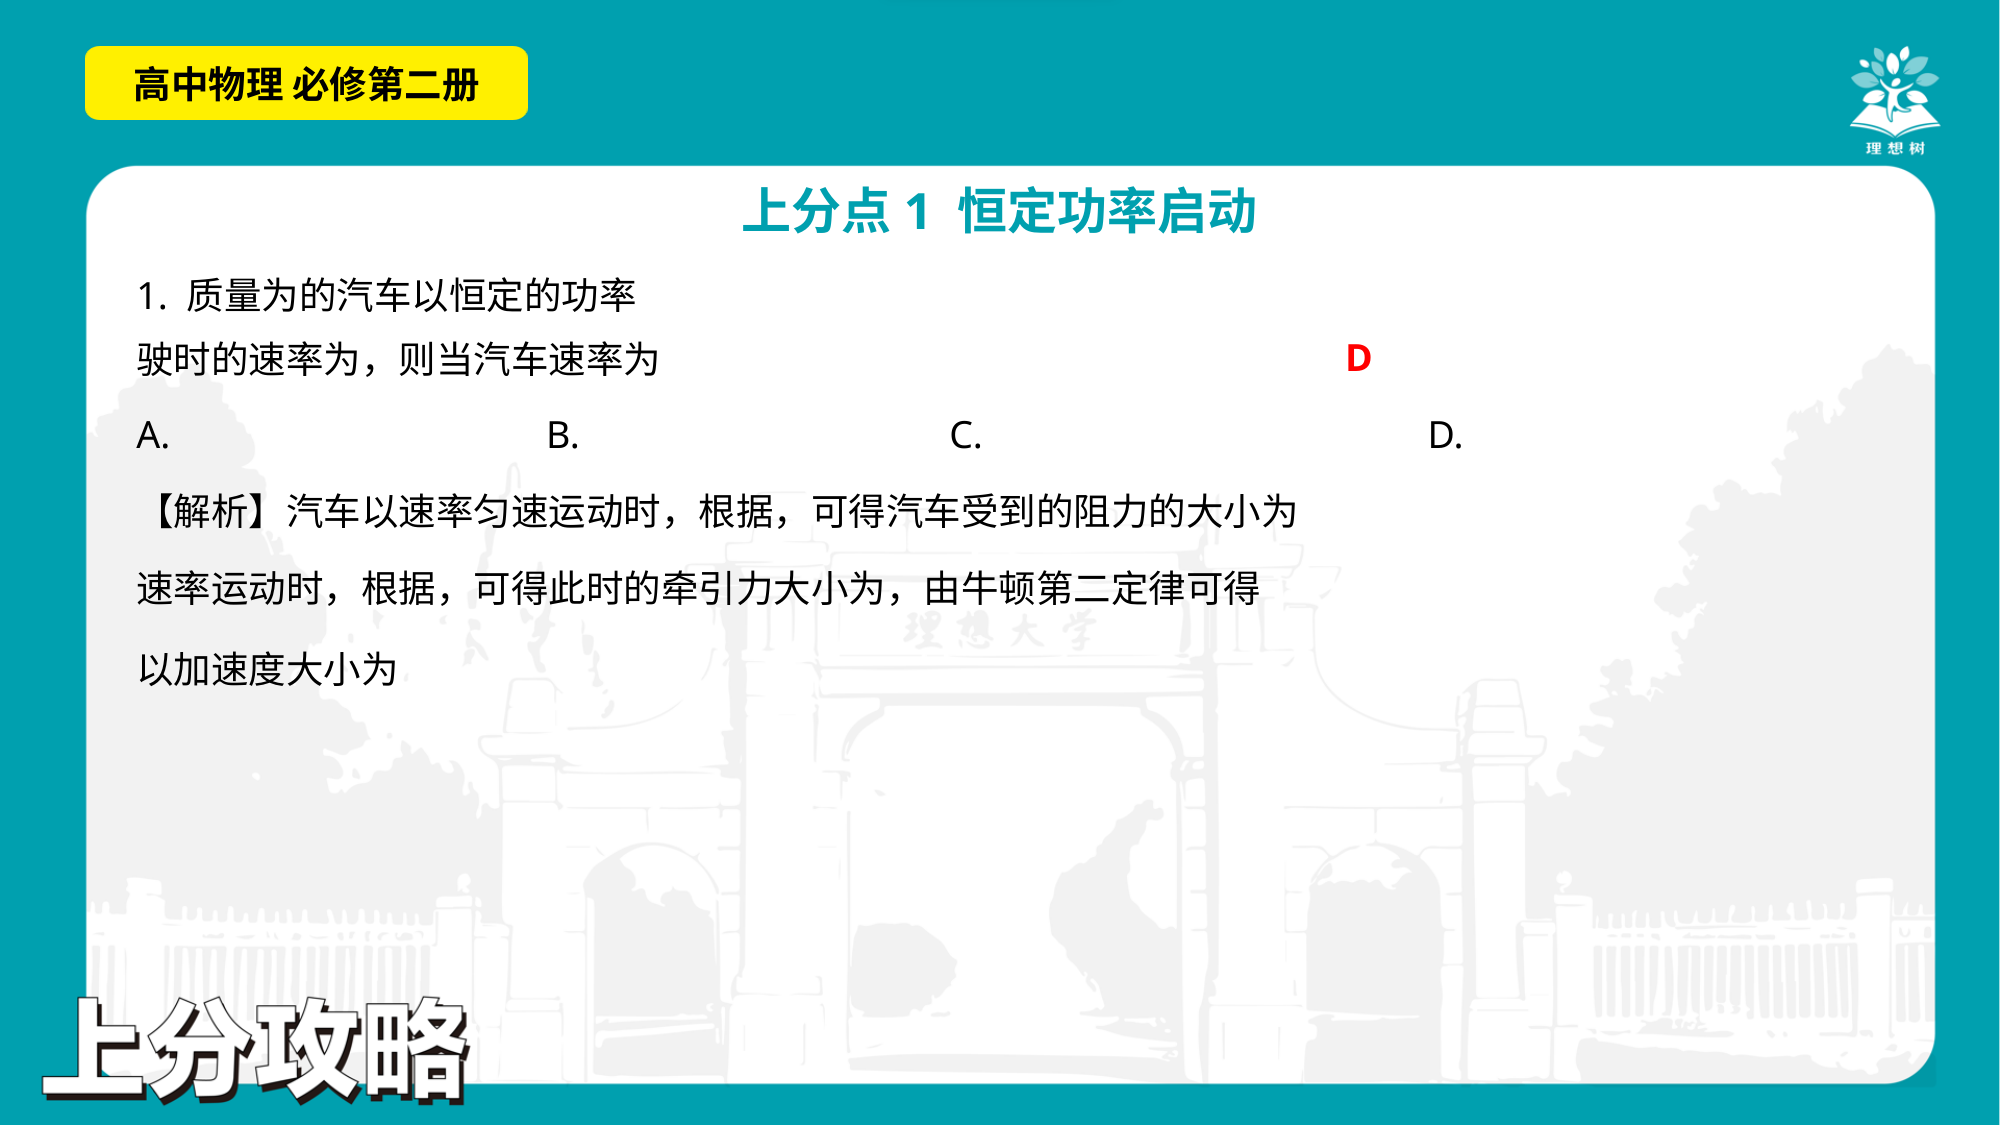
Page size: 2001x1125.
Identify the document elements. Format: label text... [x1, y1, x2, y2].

picture [0, 0, 2000, 1125]
text_box D [1331, 314, 1387, 373]
